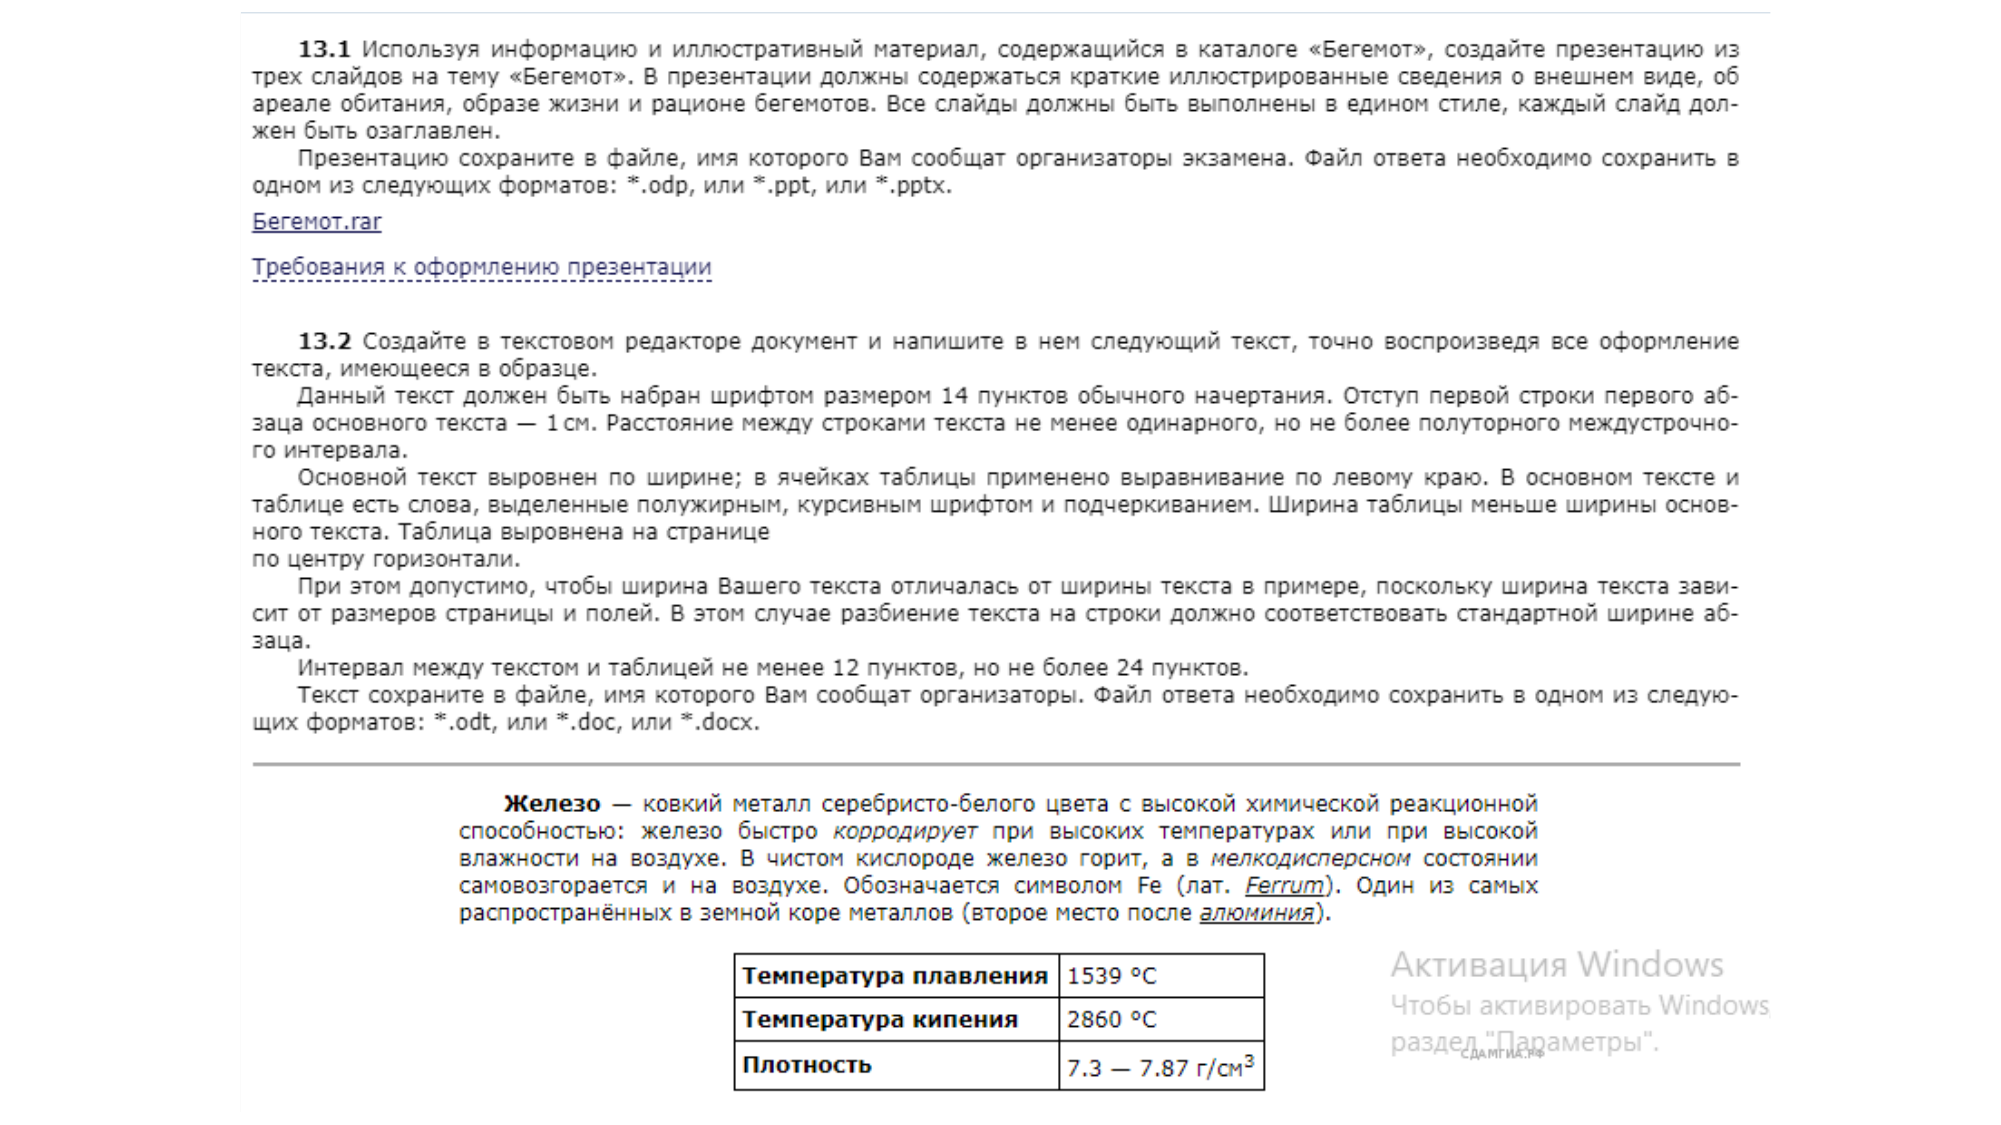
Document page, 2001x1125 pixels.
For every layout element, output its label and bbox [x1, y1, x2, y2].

list [240, 12, 1771, 1112]
